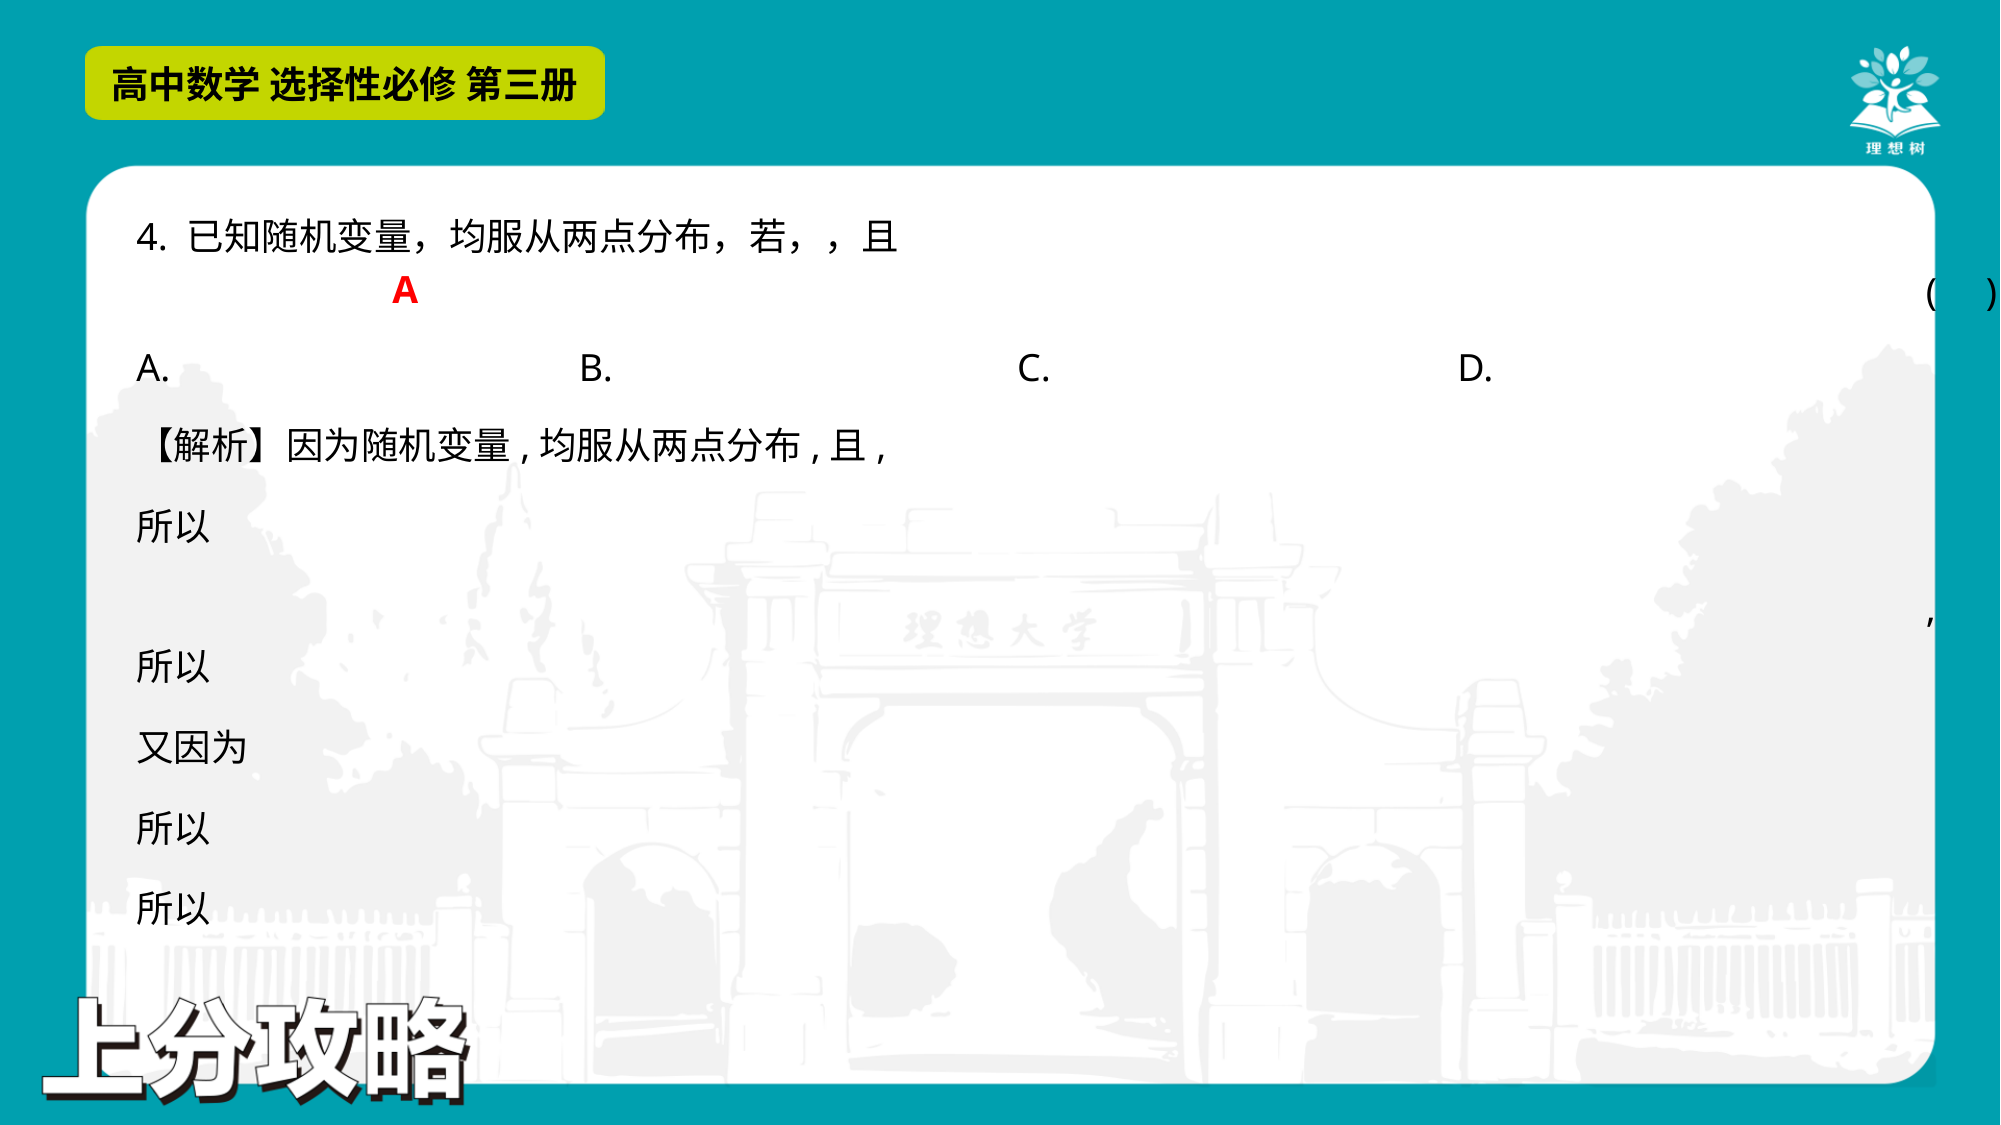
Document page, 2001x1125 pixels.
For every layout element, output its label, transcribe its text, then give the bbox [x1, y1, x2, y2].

text_box A [378, 256, 433, 307]
picture [0, 0, 2000, 1125]
